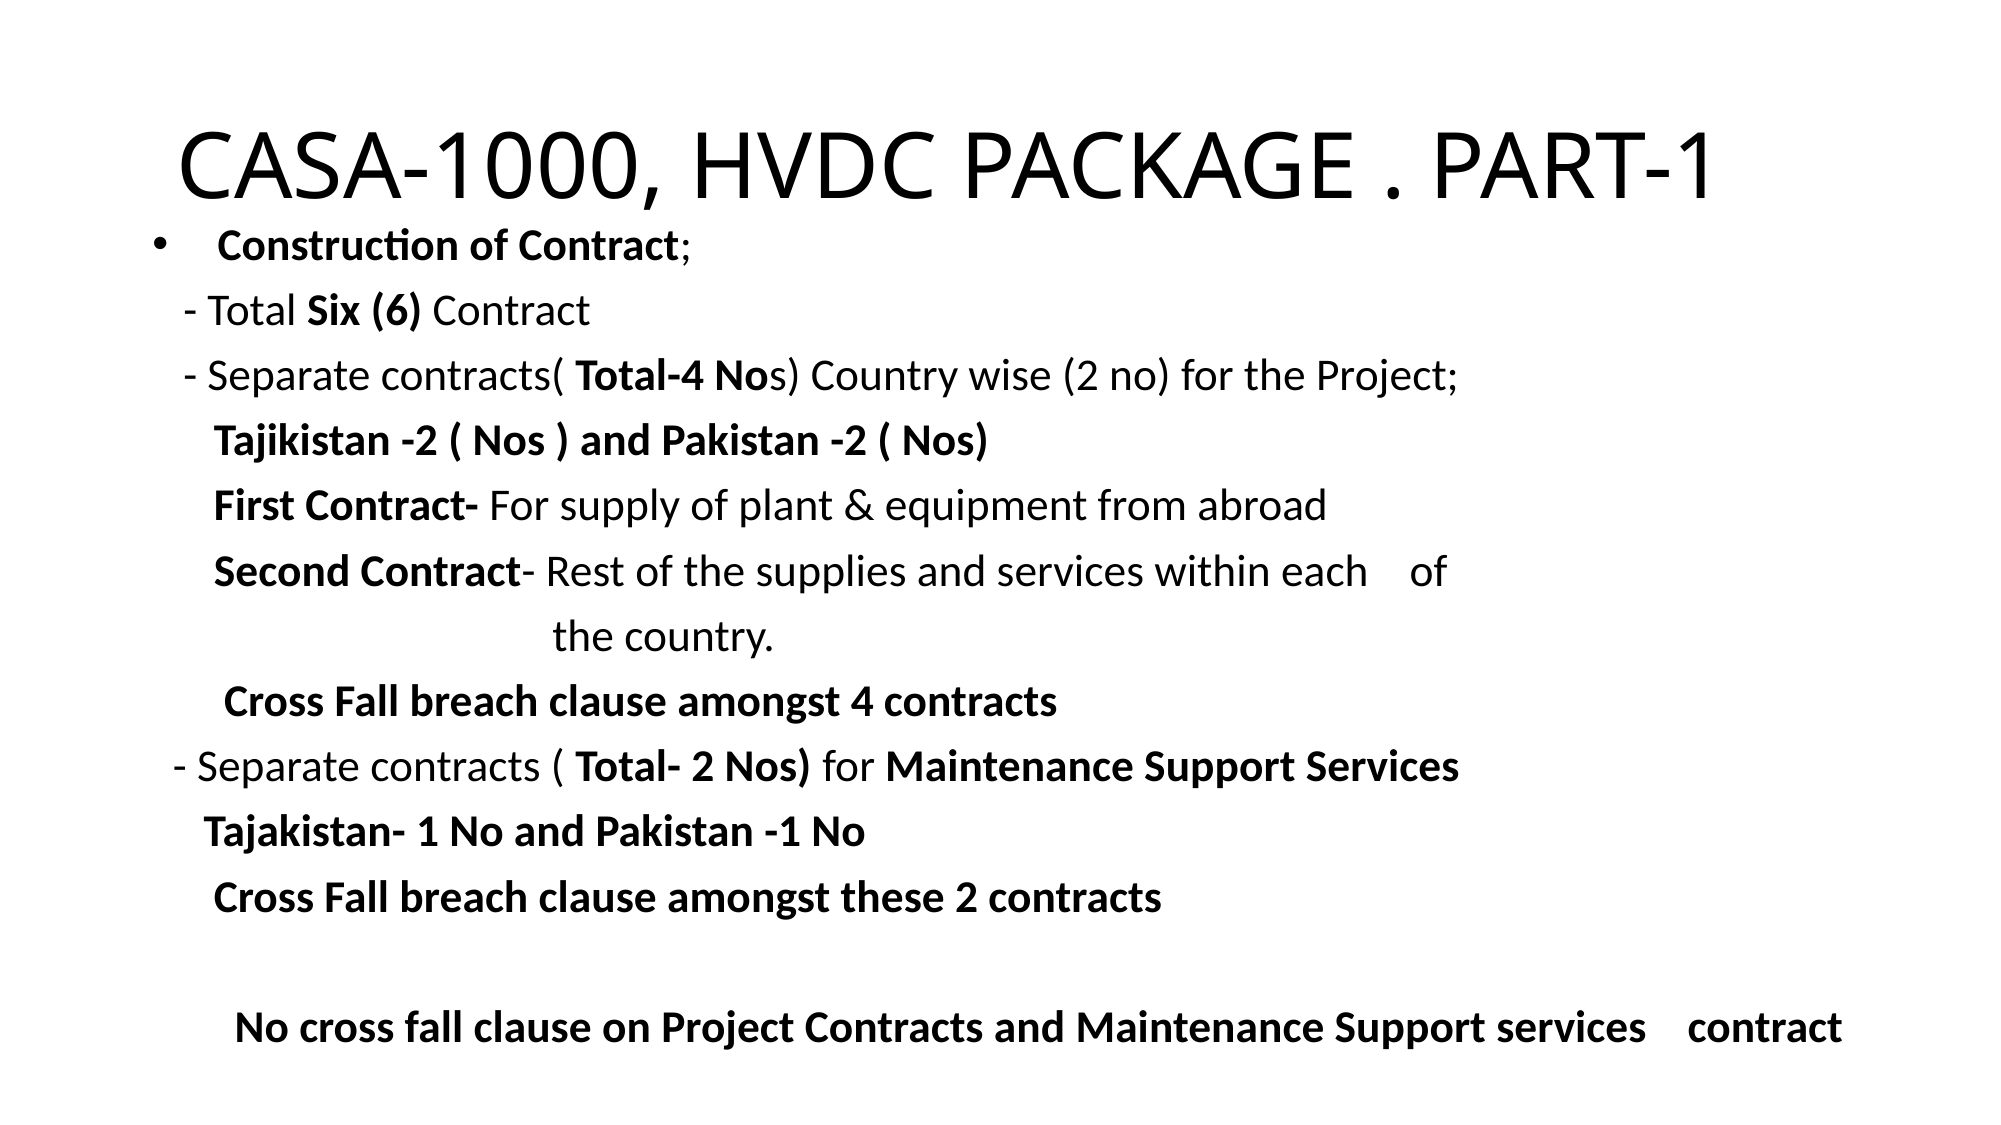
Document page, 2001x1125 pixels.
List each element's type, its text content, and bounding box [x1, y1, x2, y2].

list Construction of Contract; - Total Six (6) Contract - Separate contracts( Total-4 Nos) Country wise (2 no) for the Project; Tajikistan -2 ( Nos ) and Pakistan -2 ( Nos) First Contract- For supply of plant & equipment from abroad Second Contract- Rest of the supplies and services within each of the country. Cross Fall breach clause amongst 4 contracts - Separate contracts ( Total- 2 Nos) for Maintenance Support Services Tajakistan- 1 No and Pakistan -1 No Cross Fall breach clause amongst these 2 contracts No cross fall clause on Project Contracts and Maintenance Support services contract [137, 213, 1863, 1081]
title CASA-1000, HVDC PACKAGE . PART-1 [137, 59, 1863, 213]
